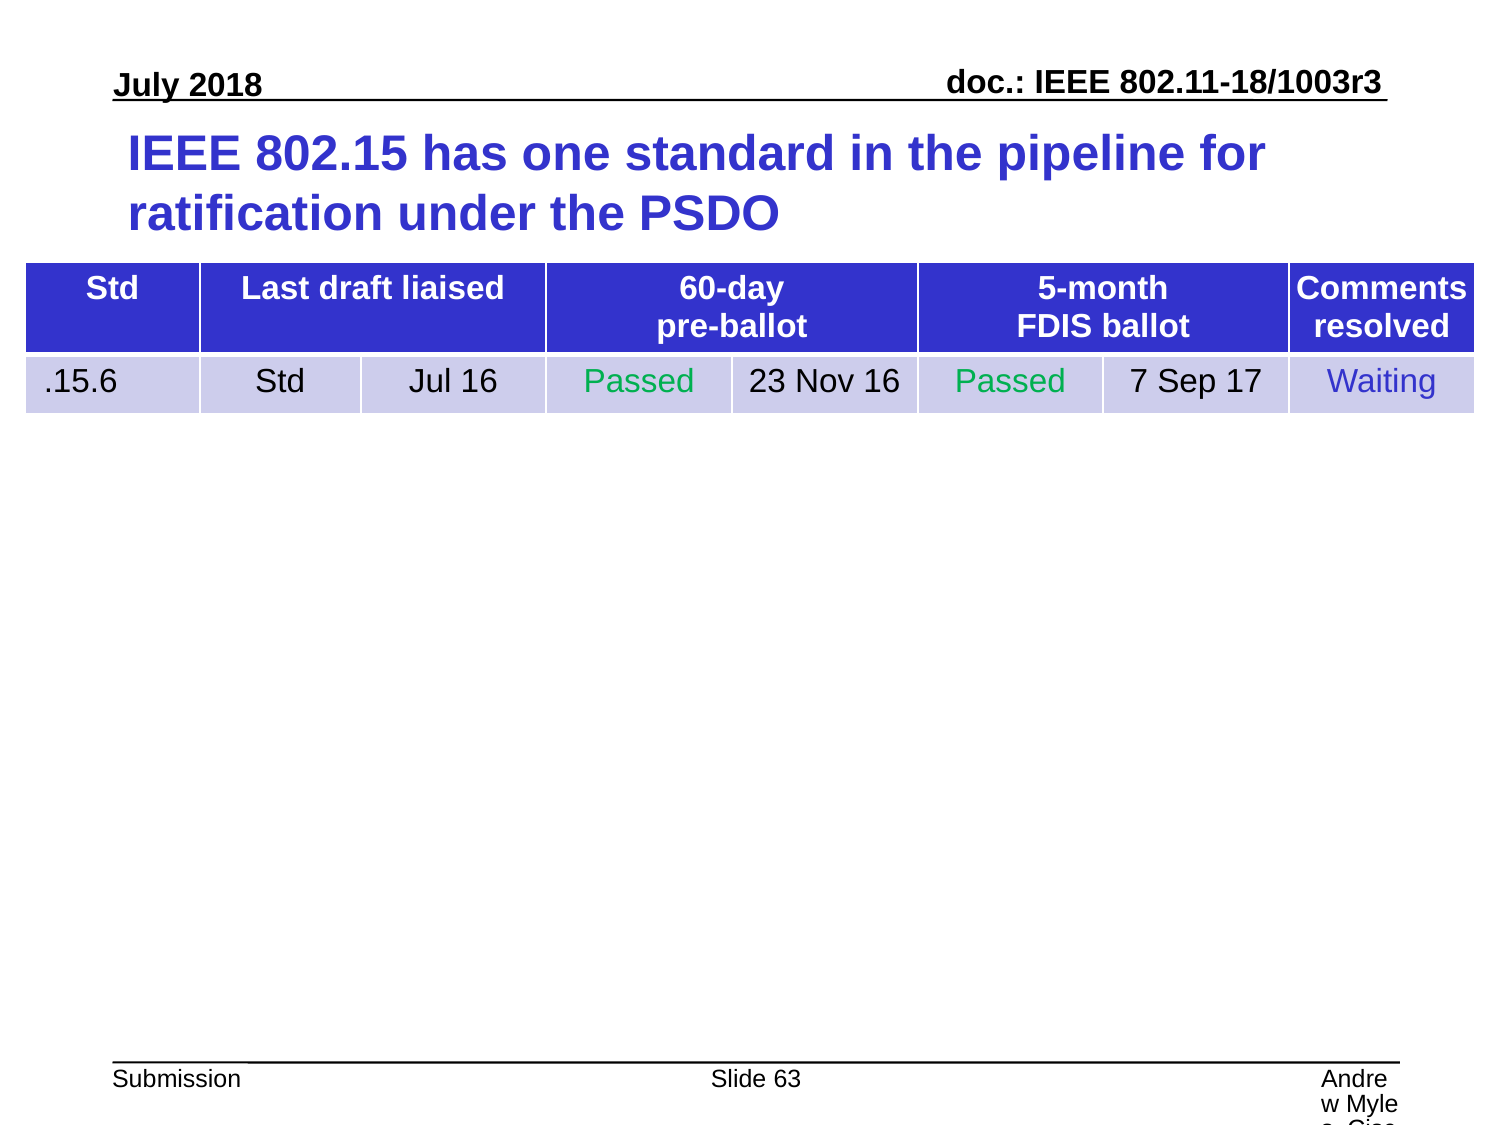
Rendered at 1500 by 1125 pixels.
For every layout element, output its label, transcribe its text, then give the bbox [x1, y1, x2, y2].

table_cell Std [201, 357, 360, 413]
table_header Std [26, 263, 199, 352]
table_header Last draft liaised [201, 263, 545, 352]
table_cell Waiting [1290, 357, 1474, 413]
footer Andrew Myles, Cisco [1320, 1061, 1402, 1093]
slide_number Slide 63 [709, 1061, 803, 1093]
table_cell Passed [919, 357, 1102, 413]
table_cell 7 Sep 17 [1104, 357, 1288, 413]
table_header Comments resolved [1290, 263, 1474, 352]
table_cell Passed [547, 357, 731, 413]
table_header 5-month FDIS ballot [919, 263, 1288, 352]
table_cell Jul 16 [362, 357, 545, 413]
title IEEE 802.15 has one standard in the pipeline for ratification under the PSDO [112, 112, 1388, 262]
table_cell .15.6 [26, 357, 199, 413]
table_header 60-day pre-ballot [547, 263, 917, 352]
table_cell 23 Nov 16 [733, 357, 917, 413]
